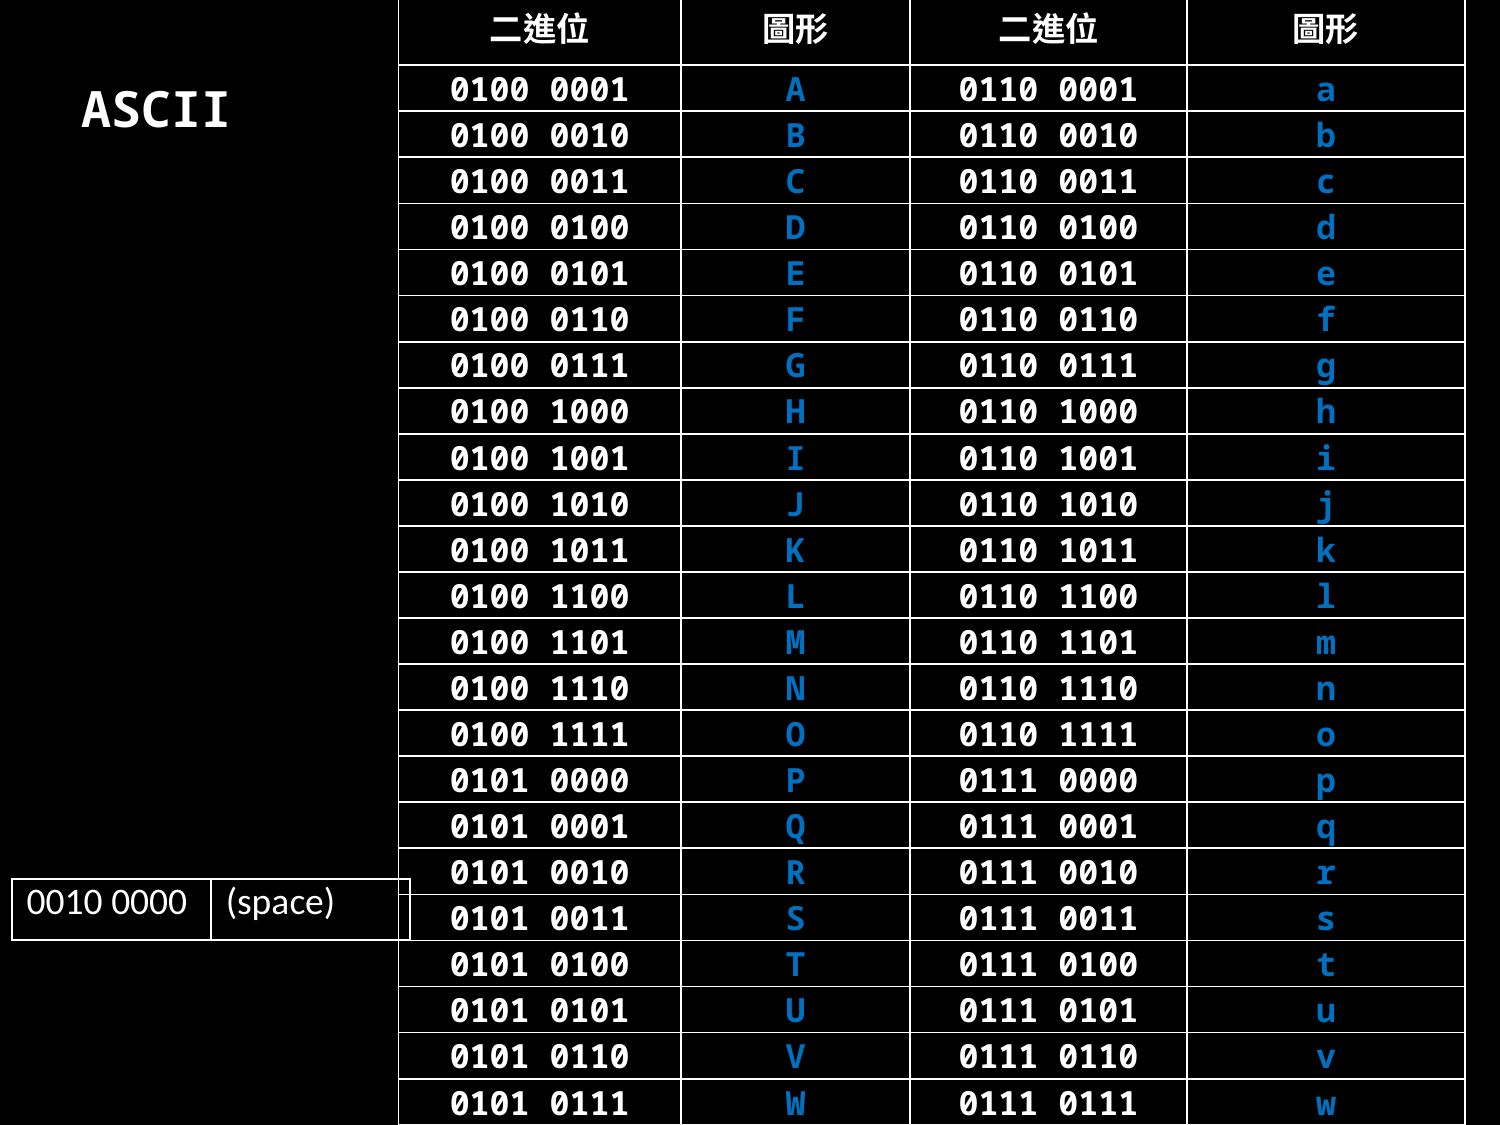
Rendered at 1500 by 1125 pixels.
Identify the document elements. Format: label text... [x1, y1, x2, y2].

table_cell 0100 1110 [399, 665, 680, 709]
table_cell 0101 0000 [399, 757, 680, 801]
table_cell N [682, 665, 909, 709]
table_cell w [1188, 1080, 1464, 1124]
table_header 圖形 [1188, 0, 1464, 64]
table_cell n [1188, 665, 1464, 709]
table_cell o [1188, 711, 1464, 755]
table_cell k [1188, 527, 1464, 571]
table_cell 0100 1001 [399, 435, 680, 479]
table_cell R [682, 849, 909, 894]
table_cell 0110 1000 [911, 389, 1186, 433]
table_cell B [682, 112, 909, 156]
table_cell e [1188, 250, 1464, 295]
table_cell j [1188, 481, 1464, 525]
table_cell K [682, 527, 909, 571]
table_cell E [682, 250, 909, 295]
table_cell 0100 0001 [399, 66, 680, 110]
table_cell i [1188, 435, 1464, 479]
table_cell 0101 0010 [399, 849, 680, 894]
table_cell 0100 1100 [399, 573, 680, 617]
table_cell T [682, 941, 909, 986]
table_cell 0100 0110 [399, 296, 680, 341]
table_cell m [1188, 619, 1464, 663]
table_cell A [682, 66, 909, 110]
table_header (space) [212, 880, 409, 939]
table_cell c [1188, 158, 1464, 203]
table_cell P [682, 757, 909, 801]
table_cell r [1188, 849, 1464, 894]
table_header 二進位 [911, 0, 1186, 64]
table_cell b [1188, 112, 1464, 156]
table_cell 0100 0100 [399, 204, 680, 249]
table_cell t [1188, 941, 1464, 986]
table_cell I [682, 435, 909, 479]
table_header 二進位 [399, 0, 680, 64]
table_cell d [1188, 204, 1464, 249]
table_cell 0110 1100 [911, 573, 1186, 617]
table_cell l [1188, 573, 1464, 617]
table_cell u [1188, 987, 1464, 1032]
table_cell 0111 0011 [911, 895, 1186, 940]
table_cell Q [682, 803, 909, 847]
table_cell 0111 0101 [911, 987, 1186, 1032]
table_cell 0100 0011 [399, 158, 680, 203]
table_cell 0100 0101 [399, 250, 680, 295]
table_cell 0110 1011 [911, 527, 1186, 571]
table_cell h [1188, 389, 1464, 433]
table_cell 0100 0010 [399, 112, 680, 156]
table_cell G [682, 343, 909, 387]
table_cell 0100 1011 [399, 527, 680, 571]
table_cell q [1188, 803, 1464, 847]
table_cell v [1188, 1033, 1464, 1078]
table_cell S [682, 895, 909, 940]
table_cell f [1188, 296, 1464, 341]
table_cell 0111 0111 [911, 1080, 1186, 1124]
table_cell 0110 0001 [911, 66, 1186, 110]
table_cell 0101 0110 [399, 1033, 680, 1078]
table_cell 0100 1010 [399, 481, 680, 525]
table_cell V [682, 1033, 909, 1078]
table_cell 0110 0101 [911, 250, 1186, 295]
table_cell J [682, 481, 909, 525]
table_cell C [682, 158, 909, 203]
table_cell 0100 1111 [399, 711, 680, 755]
table_cell 0110 0100 [911, 204, 1186, 249]
table_cell F [682, 296, 909, 341]
table_cell O [682, 711, 909, 755]
table_cell 0101 0001 [399, 803, 680, 847]
table_cell 0110 1110 [911, 665, 1186, 709]
table_cell H [682, 389, 909, 433]
table_cell 0100 0111 [399, 343, 680, 387]
table_cell 0100 1000 [399, 389, 680, 433]
table_cell 0110 0111 [911, 343, 1186, 387]
table_header 圖形 [682, 0, 909, 64]
table_cell M [682, 619, 909, 663]
table_cell p [1188, 757, 1464, 801]
table_cell s [1188, 895, 1464, 940]
table_cell 0110 1010 [911, 481, 1186, 525]
table_cell 0100 1101 [399, 619, 680, 663]
table_cell 0110 1101 [911, 619, 1186, 663]
table_cell 0101 0101 [399, 987, 680, 1032]
table_cell 0101 0011 [411, 895, 680, 940]
table_header 0010 0000 [13, 880, 210, 939]
table_cell 0111 0010 [911, 849, 1186, 894]
table_cell 0111 0000 [911, 757, 1186, 801]
table_cell 0111 0001 [911, 803, 1186, 847]
table_cell 0110 1111 [911, 711, 1186, 755]
table_cell L [682, 573, 909, 617]
table_cell W [682, 1080, 909, 1124]
table_cell 0110 1001 [911, 435, 1186, 479]
table_cell g [1188, 343, 1464, 387]
table_cell 0101 0100 [399, 941, 680, 986]
table_cell 0110 0011 [911, 158, 1186, 203]
table_cell 0101 0111 [399, 1080, 680, 1124]
table_cell 0110 0110 [911, 296, 1186, 341]
table_cell 0111 0100 [911, 941, 1186, 986]
table_cell a [1188, 66, 1464, 110]
table_cell U [682, 987, 909, 1032]
table_cell D [682, 204, 909, 249]
table_cell 0111 0110 [911, 1033, 1186, 1078]
text_box ASCII [66, 70, 246, 145]
table_cell 0110 0010 [911, 112, 1186, 156]
